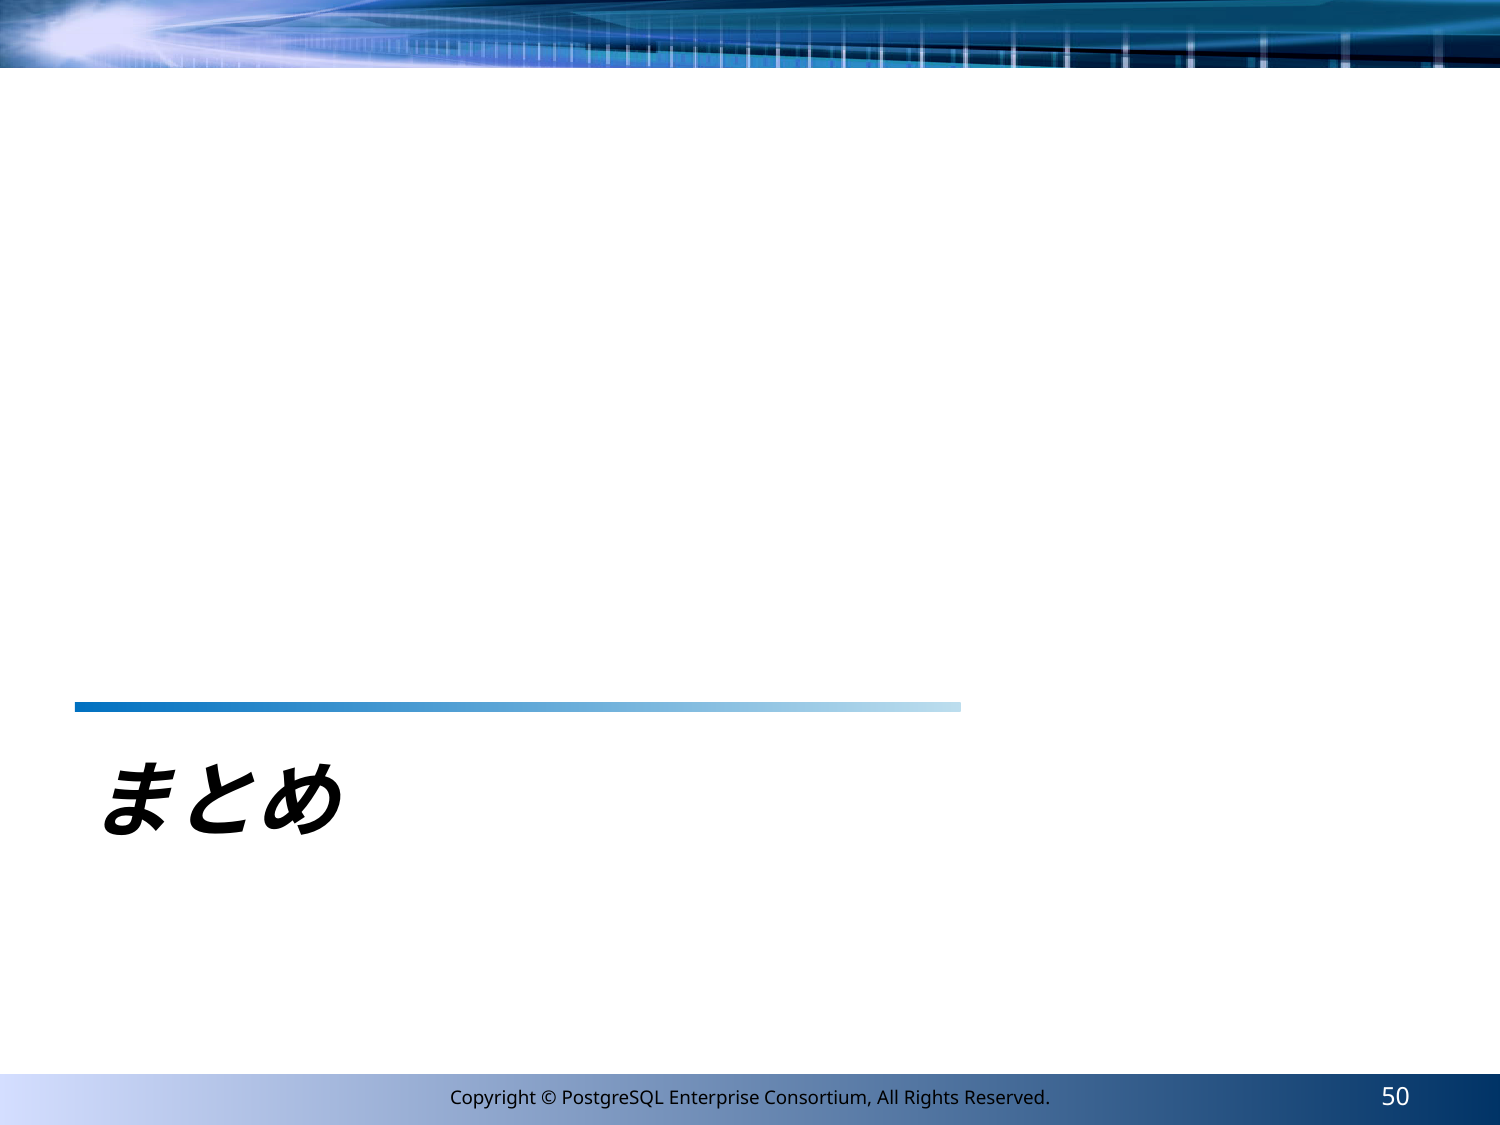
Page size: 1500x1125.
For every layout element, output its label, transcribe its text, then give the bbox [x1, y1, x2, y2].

picture [0, 0, 1500, 68]
slide_number 50 [1074, 1074, 1426, 1123]
text_box まとめ [74, 739, 1289, 1054]
text_box [73, 701, 963, 714]
